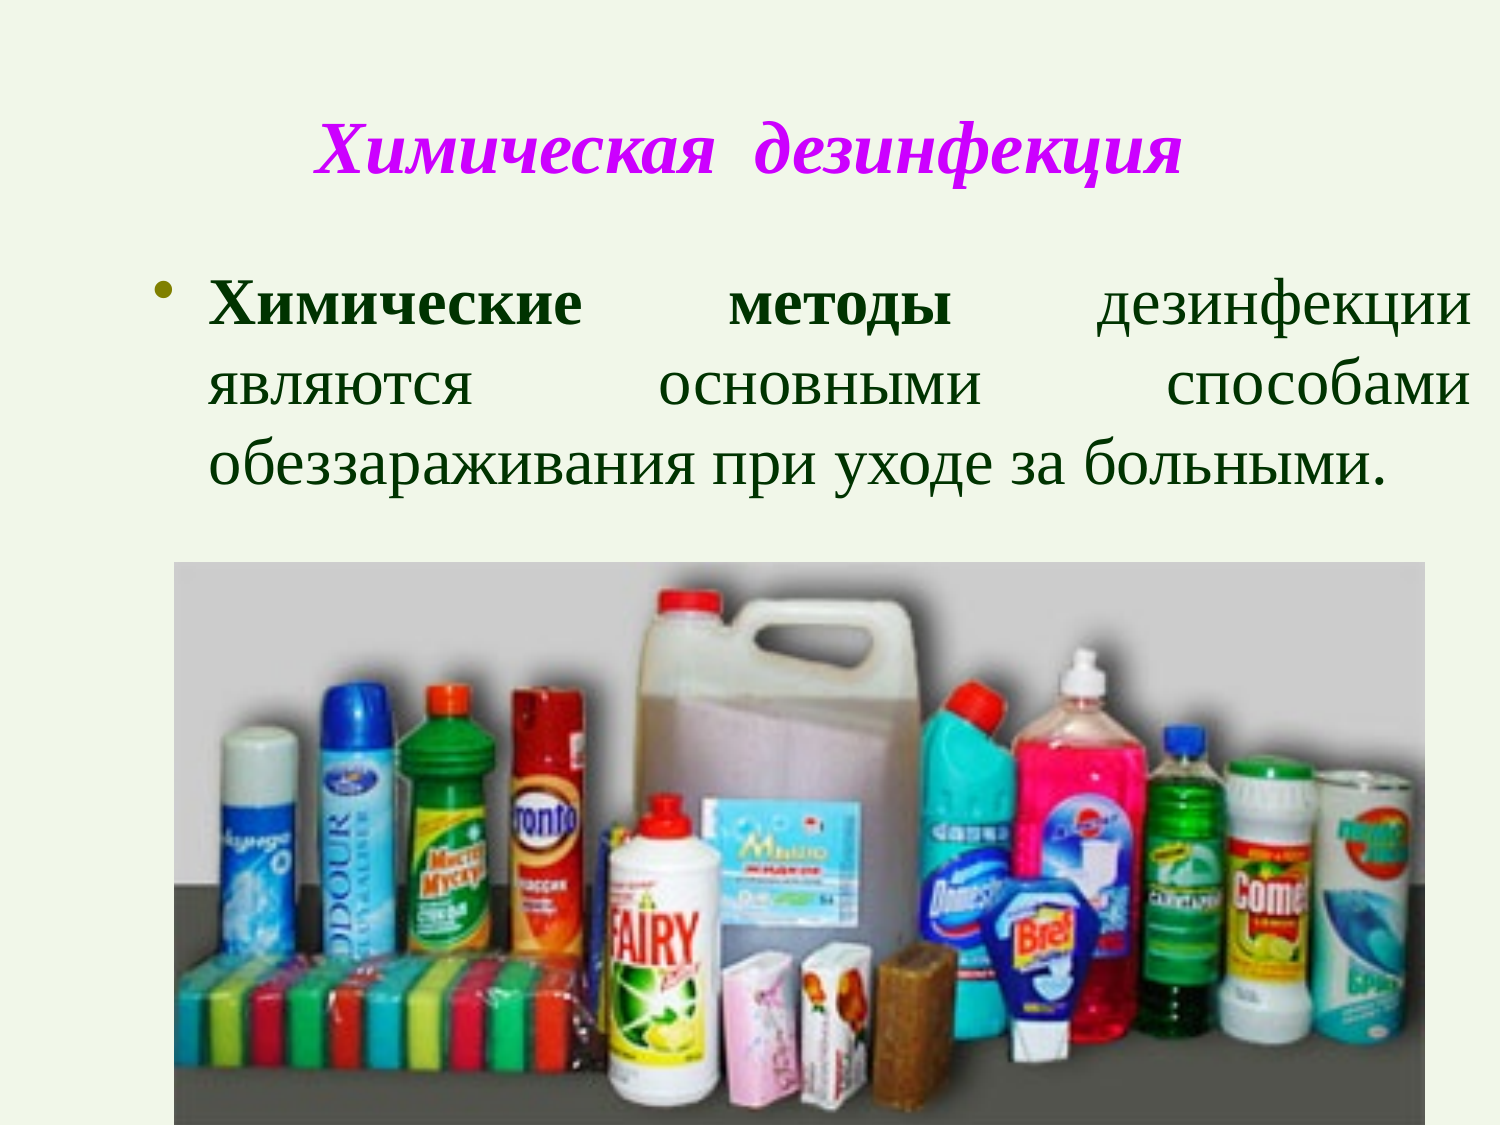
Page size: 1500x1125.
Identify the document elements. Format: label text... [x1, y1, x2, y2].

title Химическая дезинфекция [112, 50, 1388, 238]
list Химические методы дезинфекции являются основными способами обеззараживания при уходе за больными. [137, 249, 1488, 1000]
picture [174, 562, 1426, 1125]
